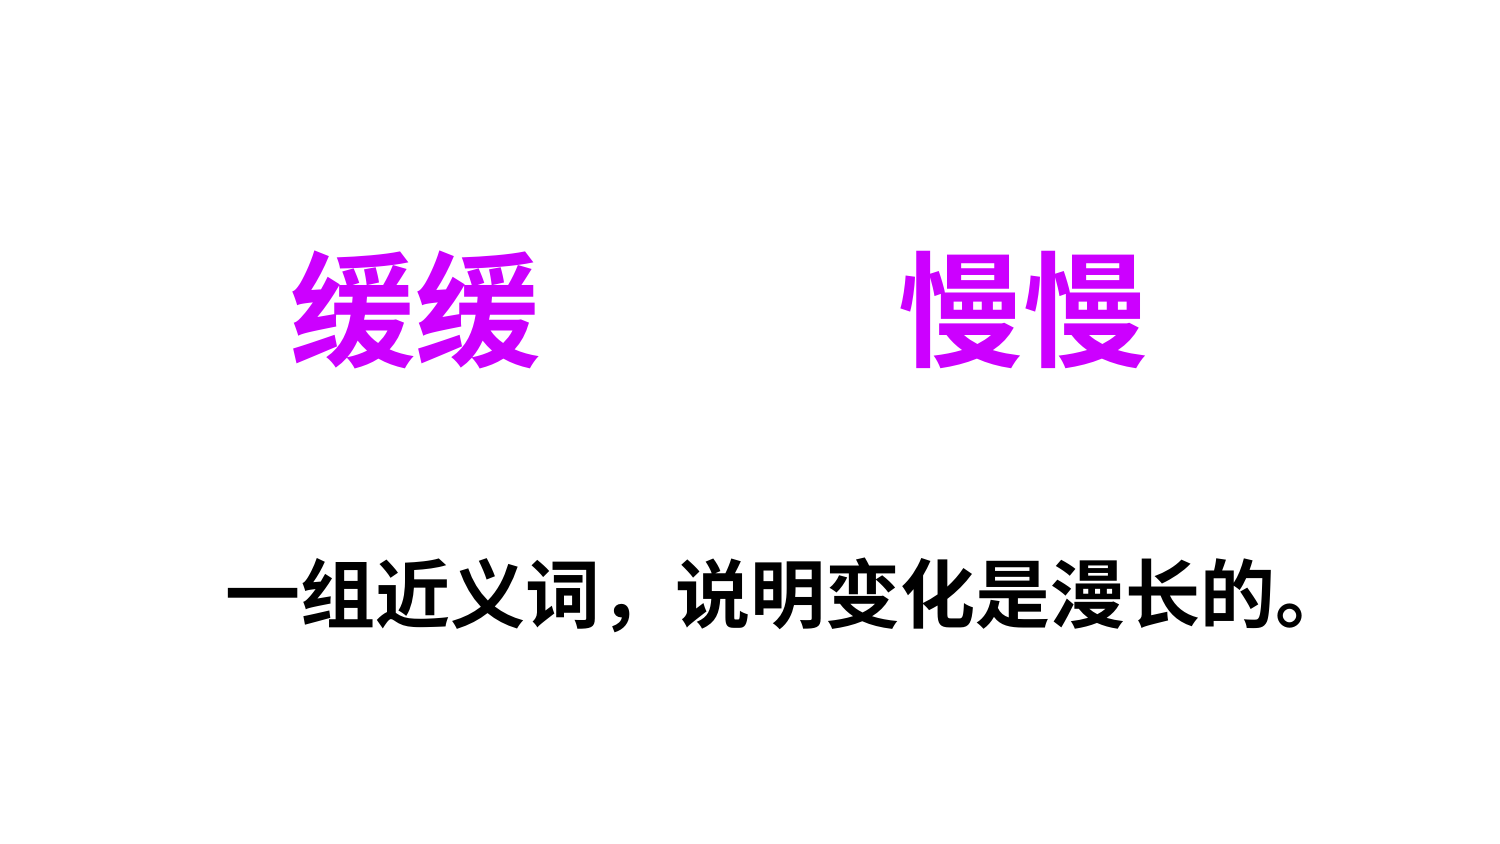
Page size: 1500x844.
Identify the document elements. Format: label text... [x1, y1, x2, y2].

text_box 慢慢 [883, 224, 1164, 390]
text_box 一组近义词，说明变化是漫长的。 [210, 539, 1365, 645]
text_box 缓缓 [275, 224, 555, 390]
